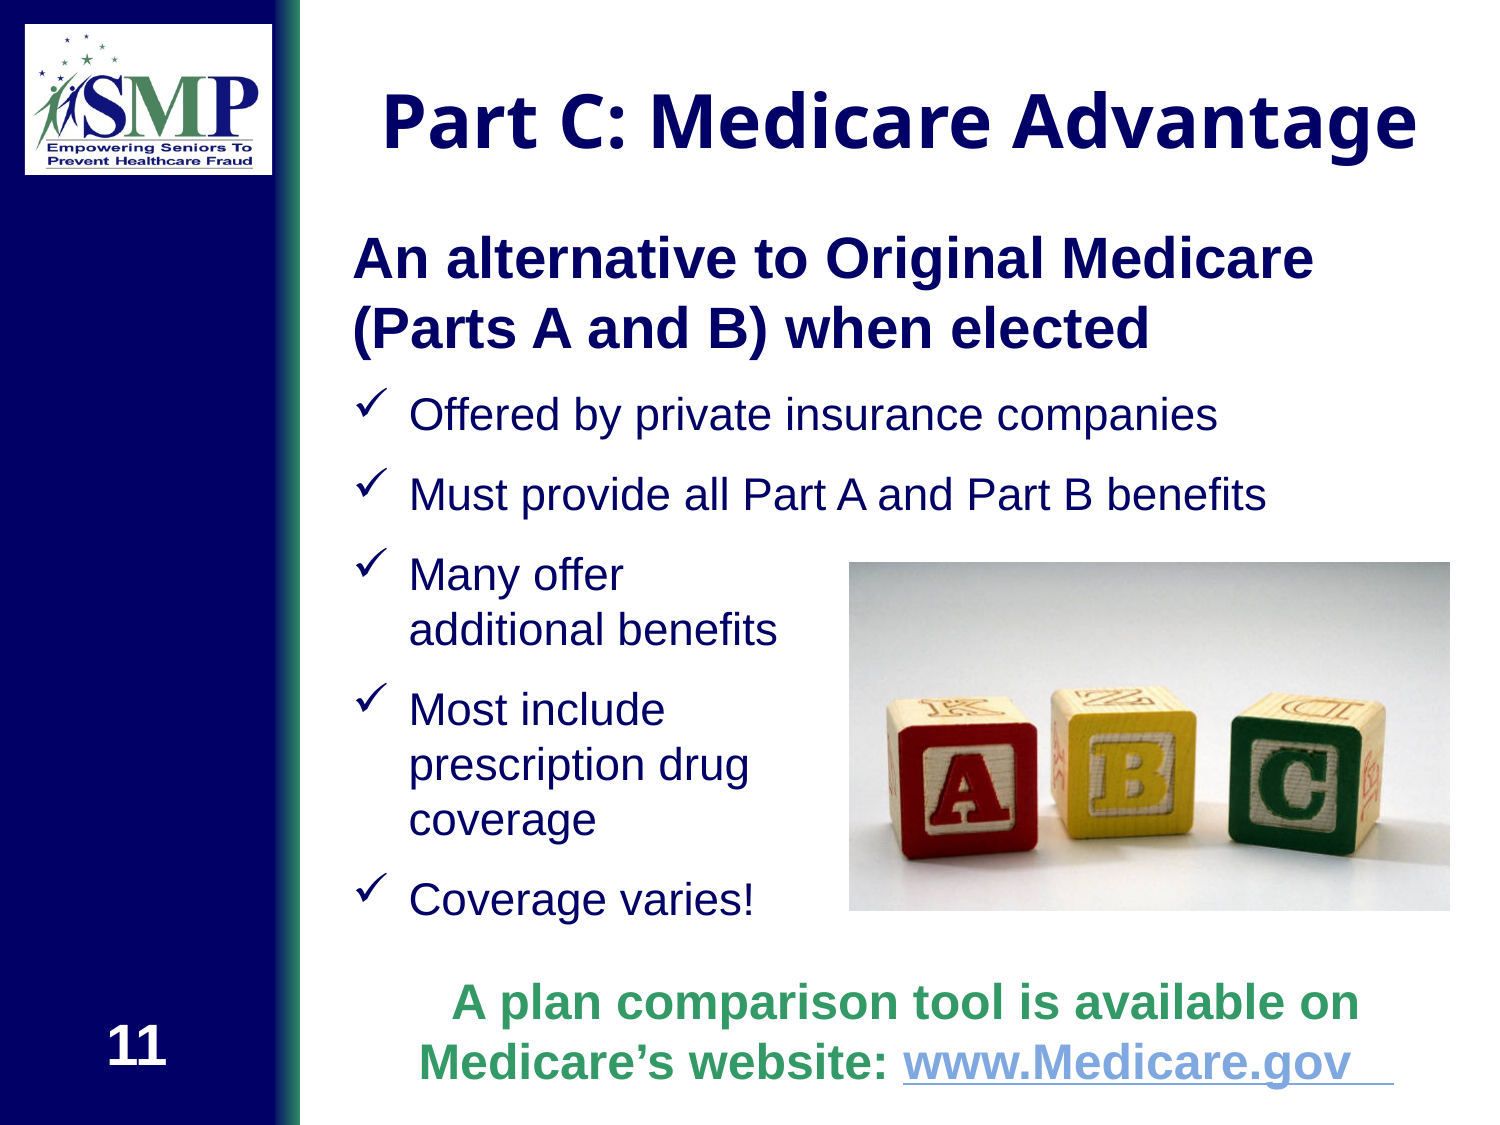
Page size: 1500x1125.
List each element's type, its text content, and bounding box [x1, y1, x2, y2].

text_box Many offer additional benefits Most include prescription drug coverage Coverage varies! [337, 537, 825, 850]
list An alternative to Original Medicare (Parts A and B) when elected Offered by private insurance companies Must provide all Part A and Part B benefits [337, 212, 1475, 563]
title Part C: Medicare Advantage [300, 37, 1500, 200]
slide_number 11 [0, 999, 276, 1076]
picture [849, 562, 1451, 911]
picture [24, 24, 273, 175]
text_box A plan comparison tool is available on Medicare’s website: www.Medicare.gov [349, 962, 1463, 1098]
